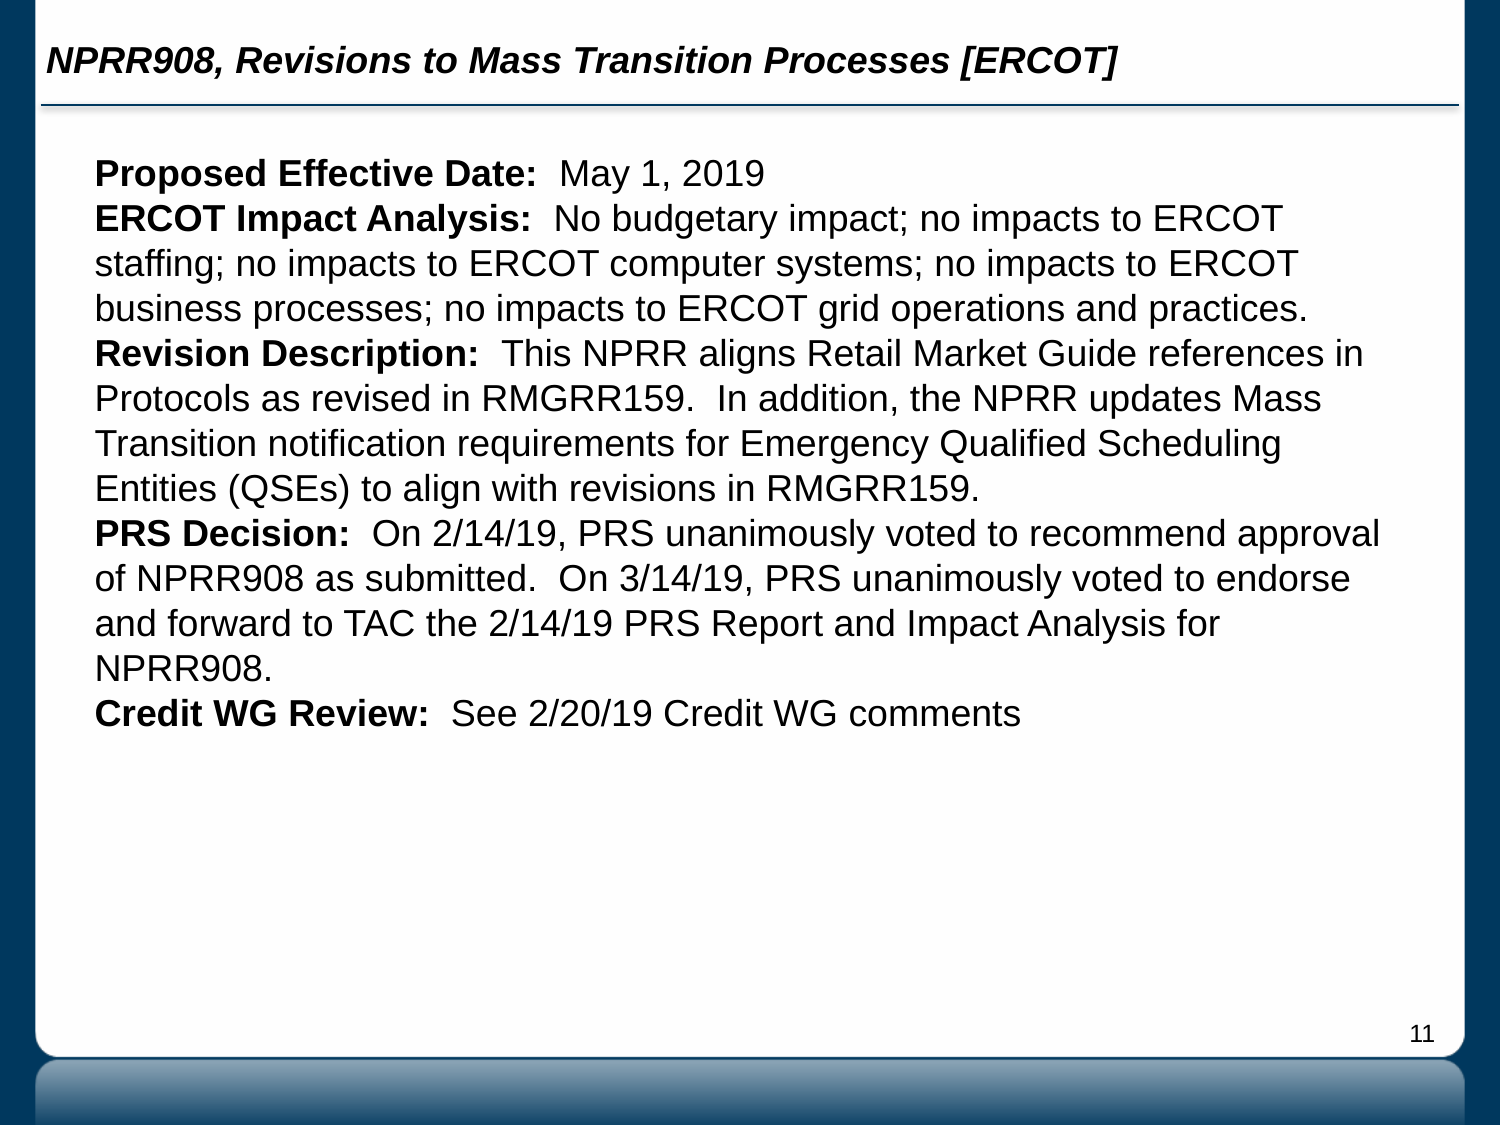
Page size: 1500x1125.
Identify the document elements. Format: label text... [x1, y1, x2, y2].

picture [35, 0, 1465, 1125]
text_box Proposed Effective Date: May 1, 2019 ERCOT Impact Analysis: No budgetary impact; no impacts to ERCOT staffing; no impacts to ERCOT computer systems; no impacts to ERCOT business processes; no impacts to ERCOT grid operations and practices. Revision Description: This NPRR aligns Retail Market Guide references in Protocols as revised in RMGRR159. In addition, the NPRR updates Mass Transition notification requirements for Emergency Qualified Scheduling Entities (QSEs) to align with revisions in RMGRR159. PRS Decision: On 2/14/19, PRS unanimously voted to recommend approval of NPRR908 as submitted. On 3/14/19, PRS unanimously voted to endorse and forward to TAC the 2/14/19 PRS Report and Impact Analysis for NPRR908. Credit WG Review: See 2/20/19 Credit WG comments [79, 141, 1419, 742]
title NPRR908, Revisions to Mass Transition Processes [ERCOT] [31, 20, 1464, 97]
